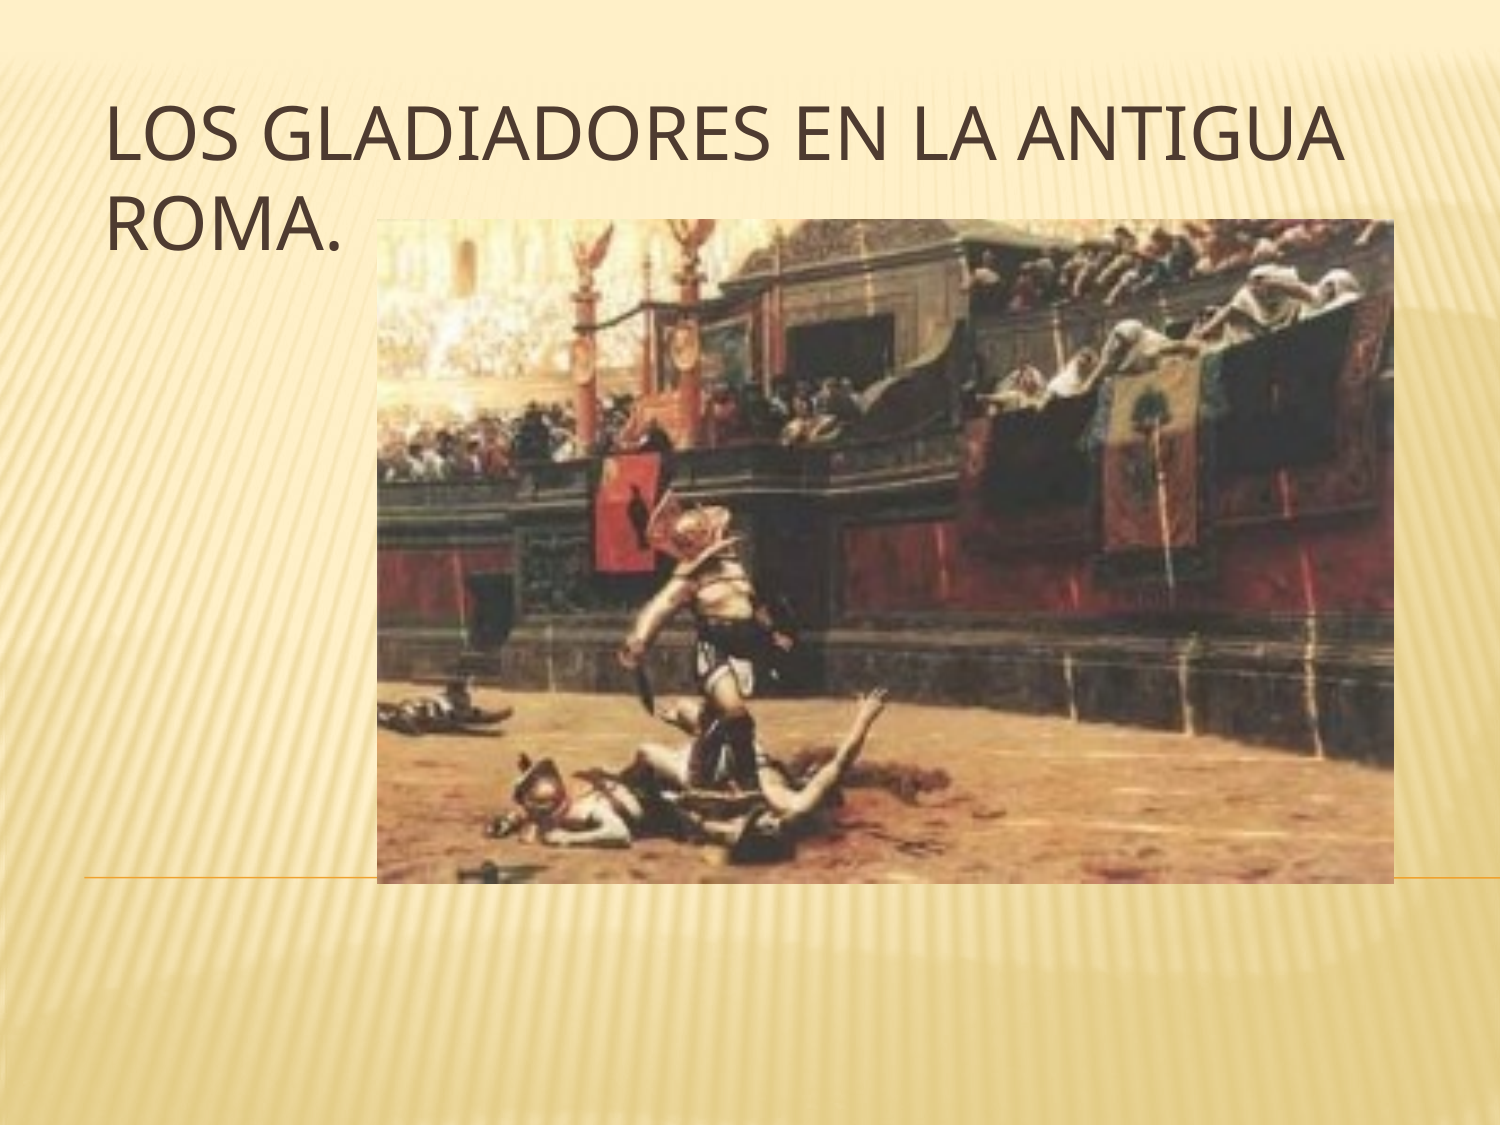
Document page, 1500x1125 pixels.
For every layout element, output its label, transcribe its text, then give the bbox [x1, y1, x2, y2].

picture [377, 219, 1394, 884]
title Los gladiadores en la Antigua Roma. [88, 78, 1377, 379]
